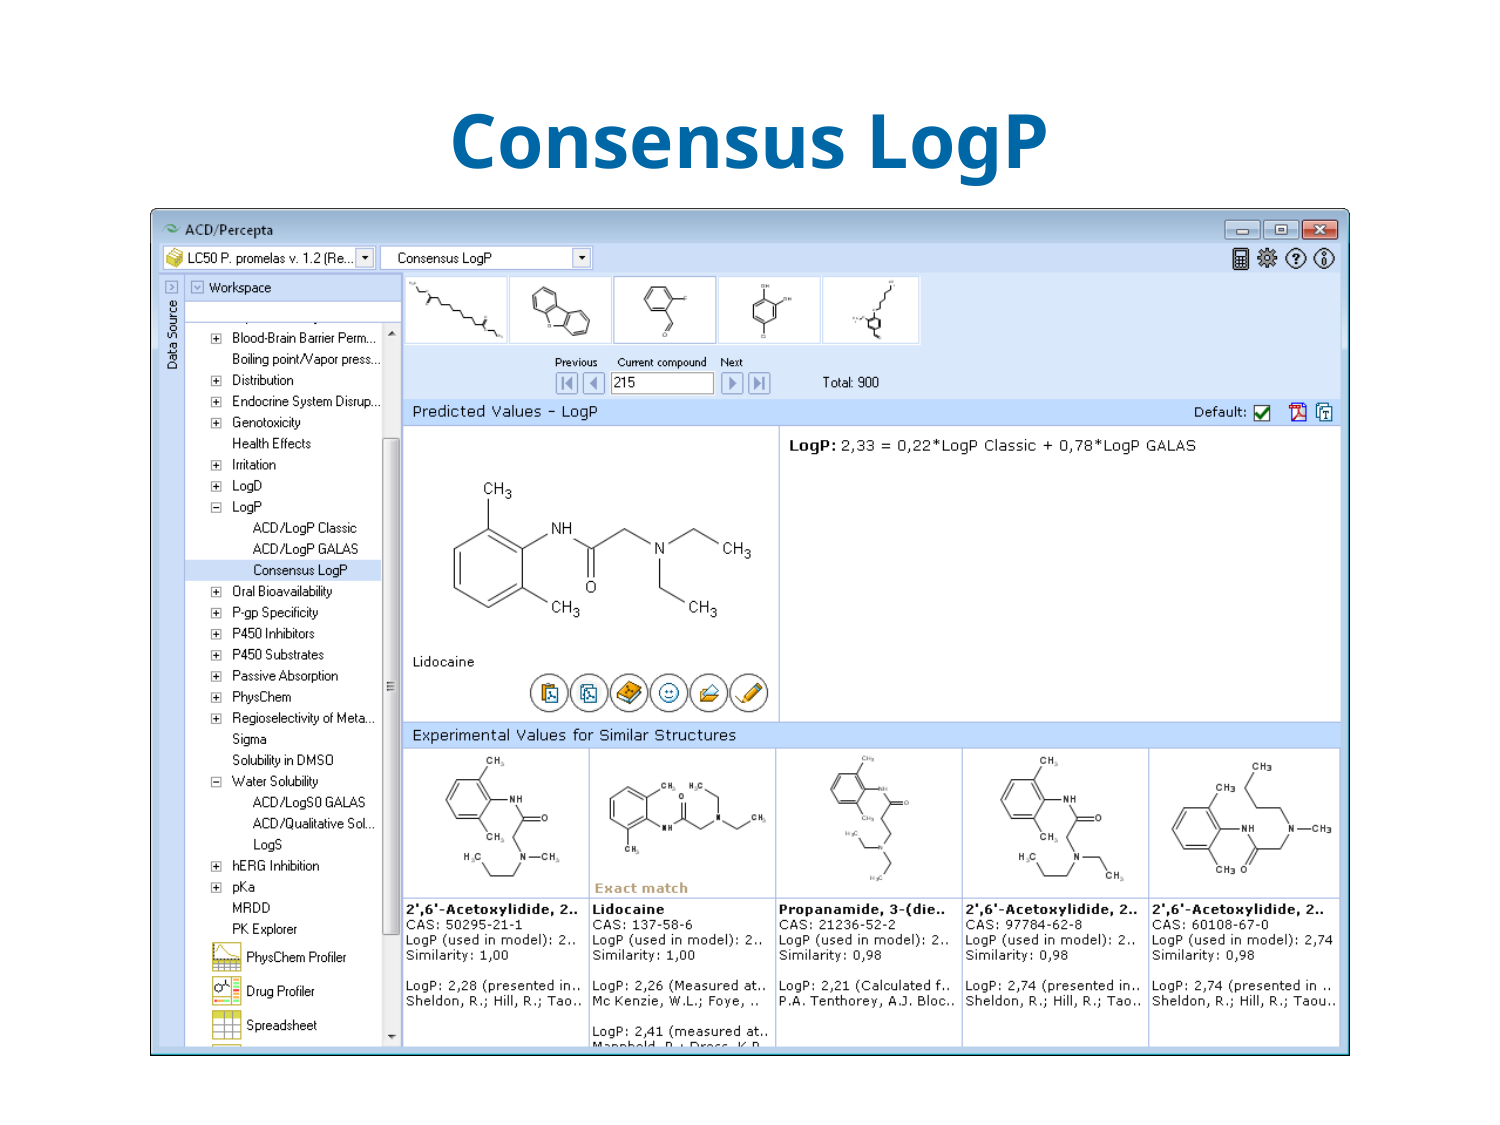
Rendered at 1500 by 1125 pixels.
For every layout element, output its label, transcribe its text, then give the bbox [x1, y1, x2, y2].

title Consensus LogP [74, 44, 1426, 233]
picture [150, 207, 1350, 1056]
